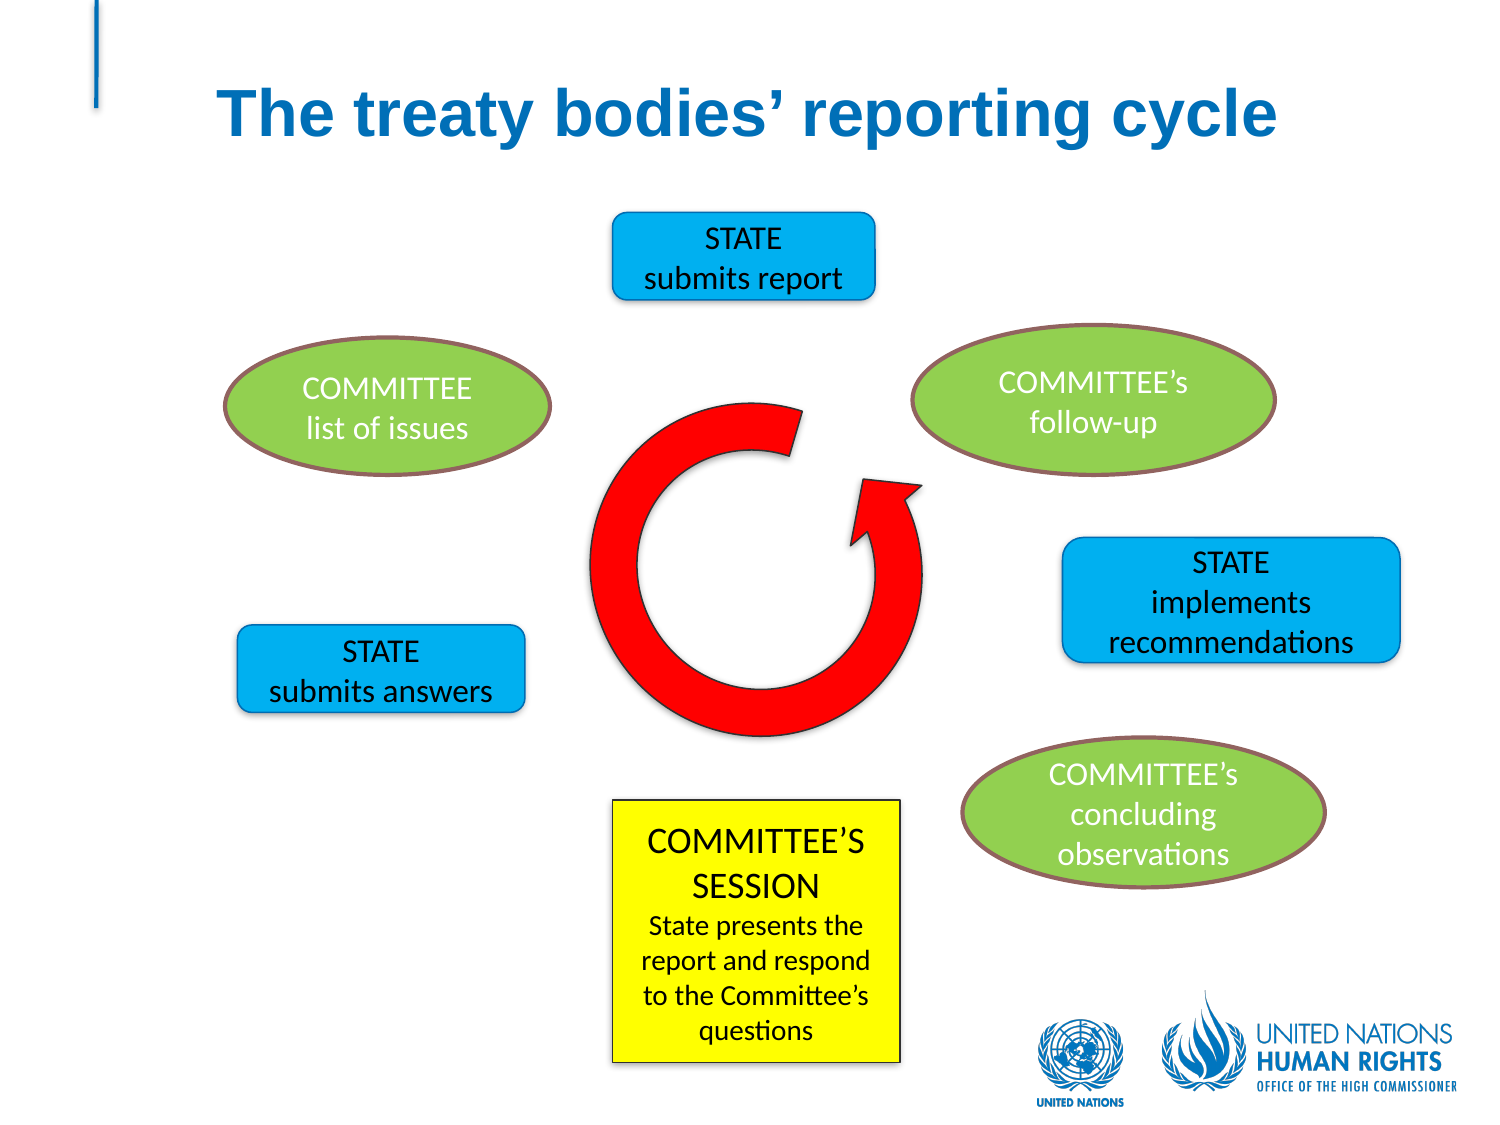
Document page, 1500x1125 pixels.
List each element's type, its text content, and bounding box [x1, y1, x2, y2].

text_box [589, 402, 923, 738]
text_box COMMITTEE list of issues [222, 335, 553, 478]
text_box STATE submits answers [236, 624, 526, 714]
text_box COMMITTEE’s concluding observations [960, 735, 1327, 890]
text_box STATE implements recommendations [1061, 536, 1401, 664]
text_box COMMITTEE’S SESSION State presents the report and respond to the Committee’s questions [612, 799, 901, 1063]
title The treaty bodies’ reporting cycle [58, 62, 1438, 172]
text_box STATE submits report [611, 211, 876, 301]
text_box COMMITTEE’s follow-up [910, 322, 1278, 478]
picture [1037, 990, 1457, 1107]
